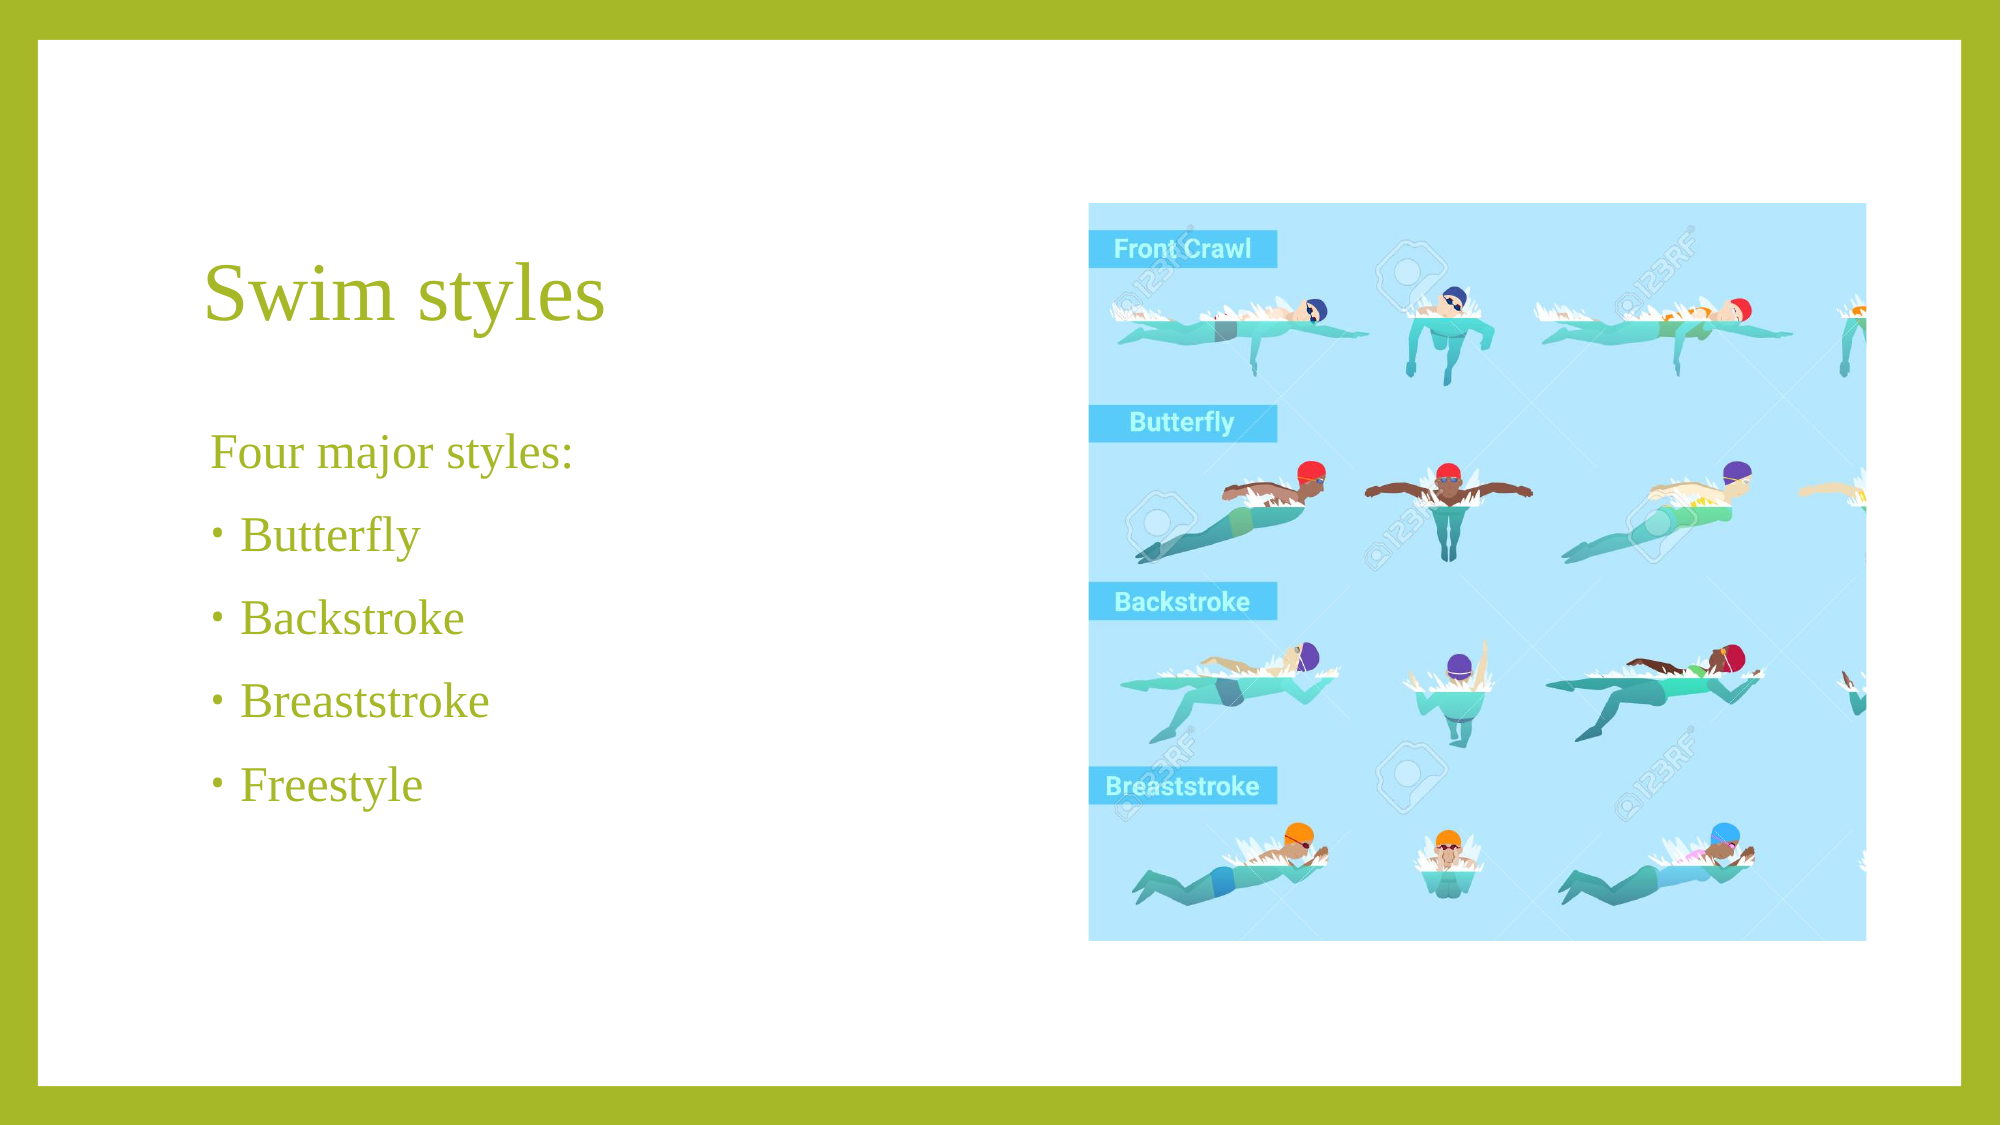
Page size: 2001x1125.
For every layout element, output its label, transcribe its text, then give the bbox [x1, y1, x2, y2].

title Swim styles [187, 175, 1041, 413]
picture [1088, 202, 1867, 941]
list Four major styles: Butterfly Backstroke Breaststroke Freestyle [187, 417, 1022, 1000]
